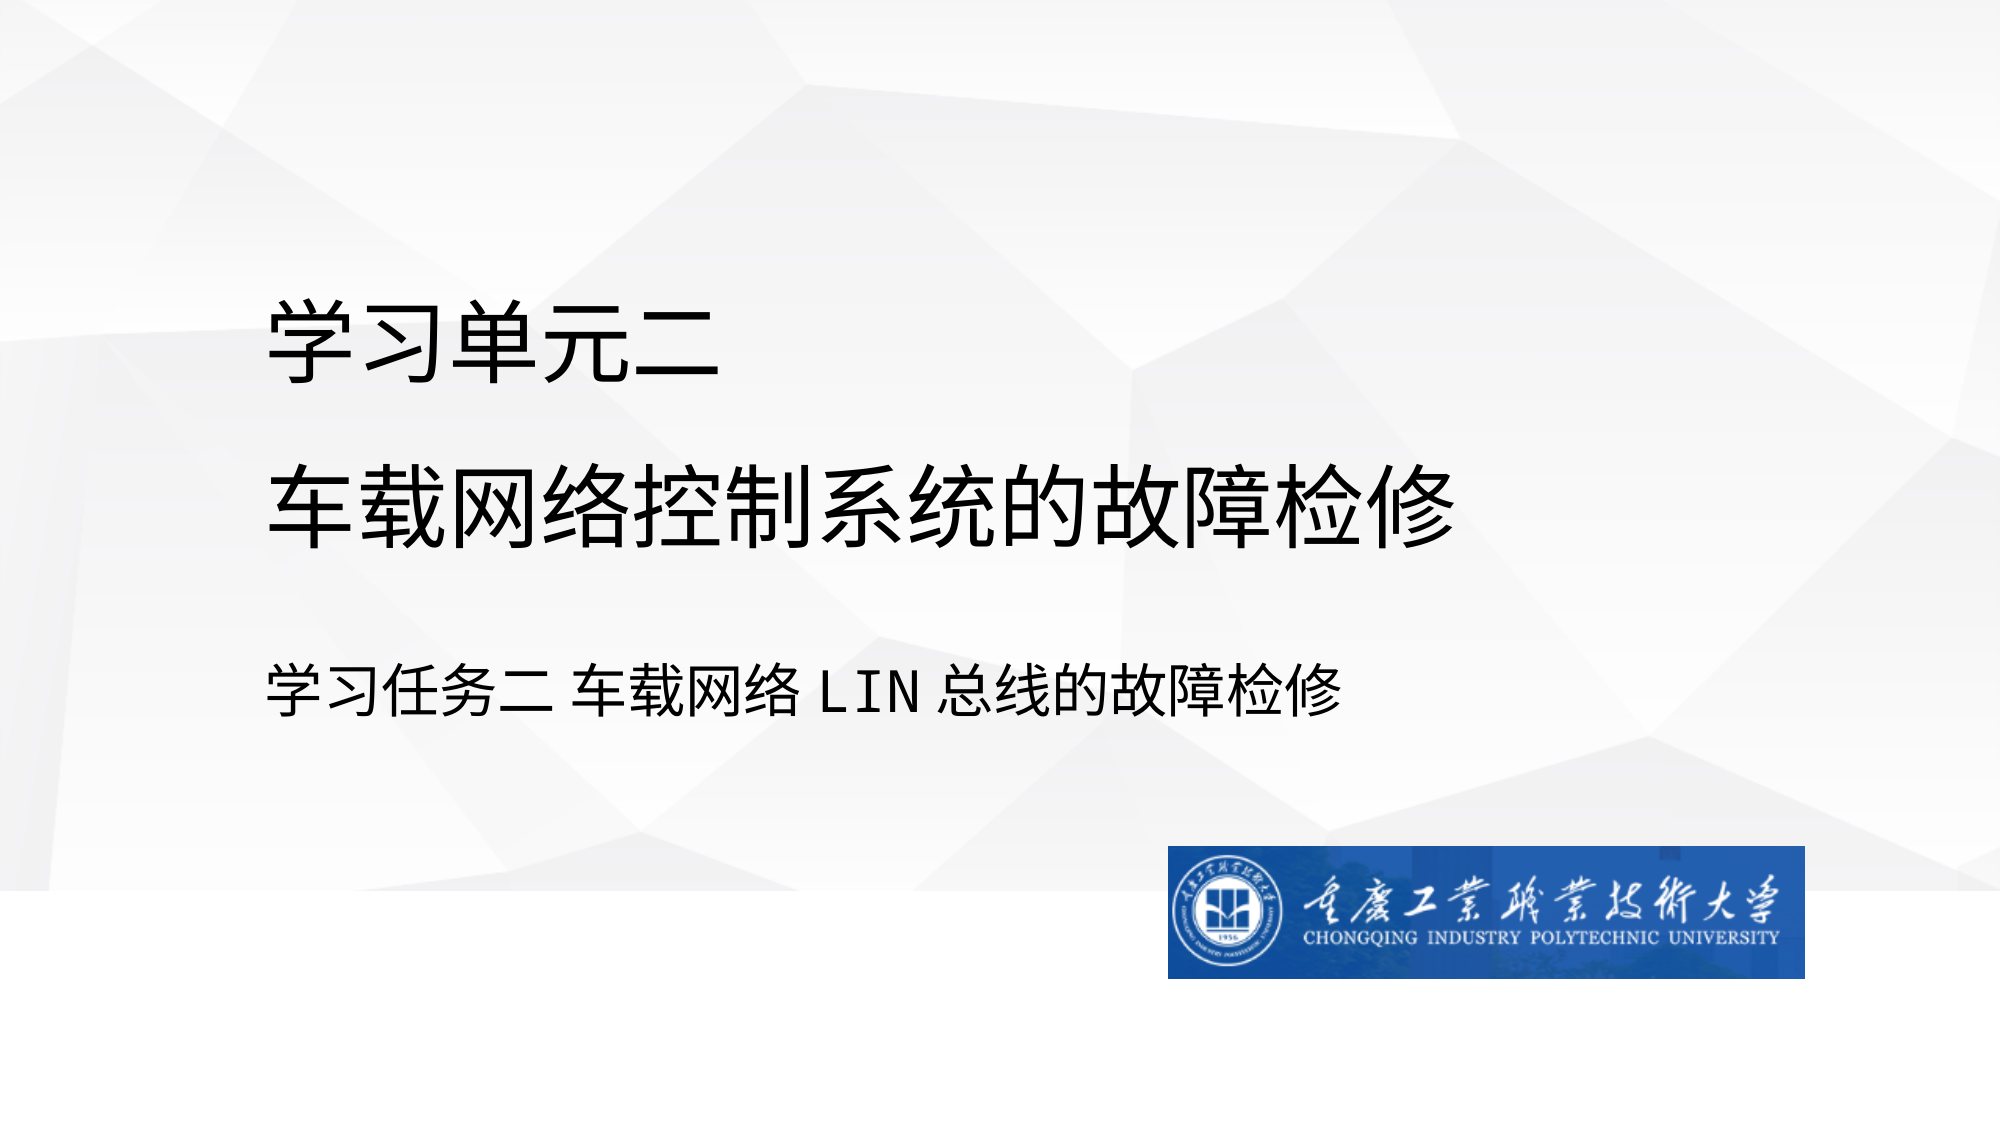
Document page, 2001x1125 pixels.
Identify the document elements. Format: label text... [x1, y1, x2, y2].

picture [0, 0, 2000, 979]
text_box 学习任务二 车载网络LIN总线的故障检修 [249, 654, 1750, 926]
text_box 学习单元二 车载网络控制系统的故障检修 [249, 199, 1750, 591]
